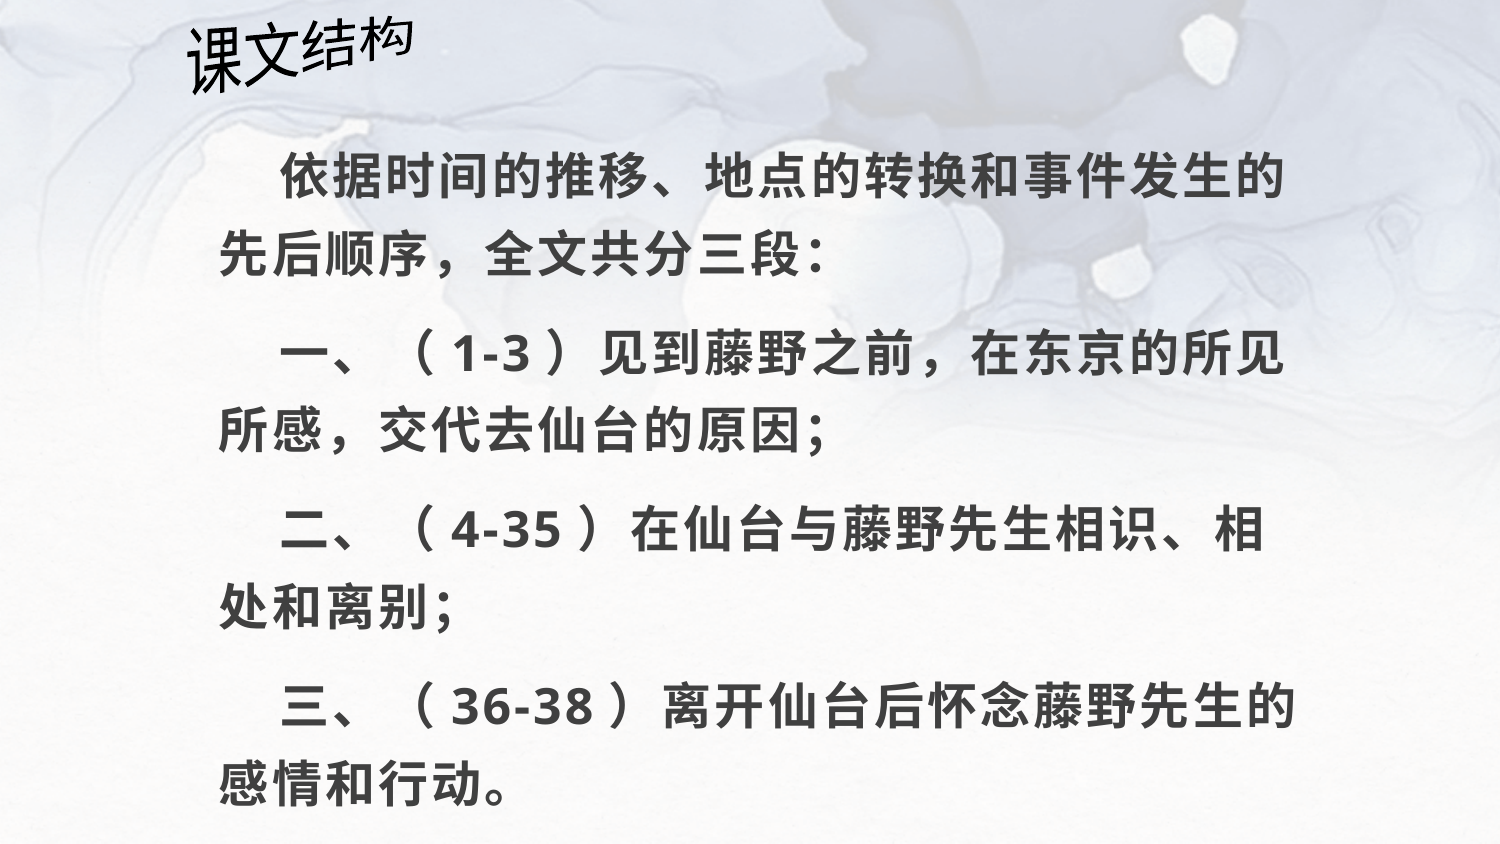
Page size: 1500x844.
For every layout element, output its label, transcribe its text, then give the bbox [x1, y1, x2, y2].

text_box 依据时间的推移、地点的转换和事件发生的先后顺序，全文共分三段： 一、（1-3）见到藤野之前，在东京的所见所感，交代去仙台的原因； 二、（4-35）在仙台与藤野先生相识、相处和离别； 三、（36-38）离开仙台后怀念藤野先生的感情和行动。 [170, 120, 1330, 724]
picture [0, 0, 1500, 844]
